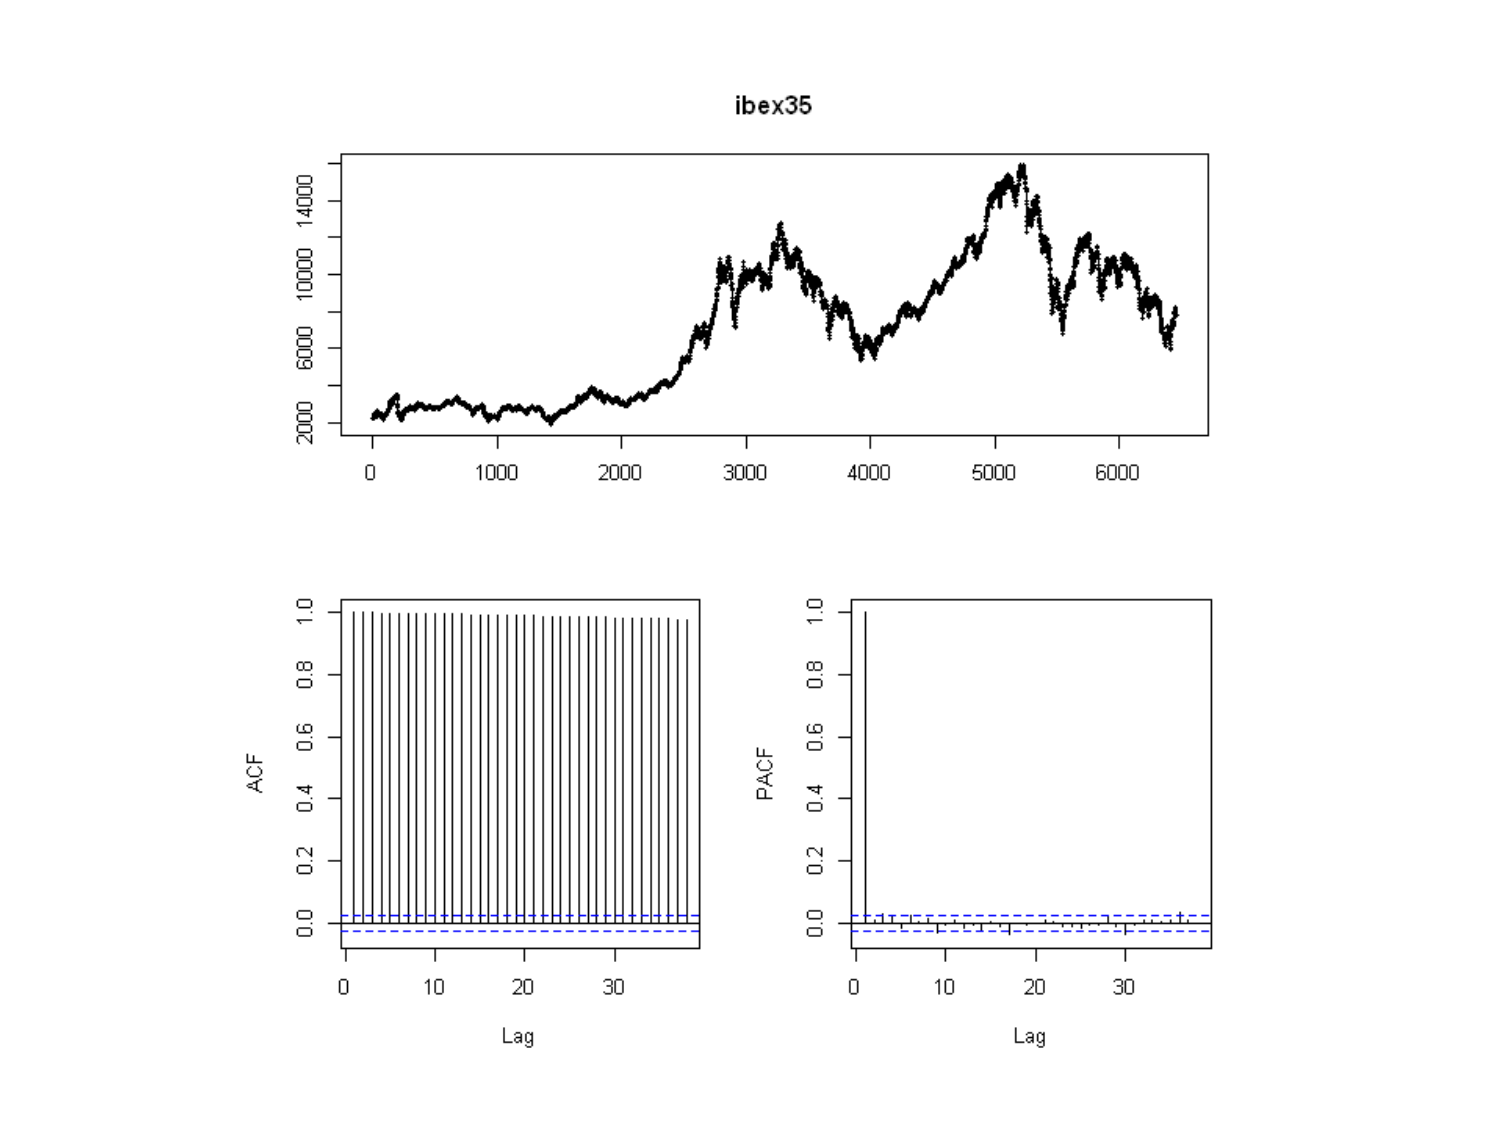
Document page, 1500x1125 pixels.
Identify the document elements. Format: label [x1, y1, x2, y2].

picture [239, 52, 1261, 1073]
